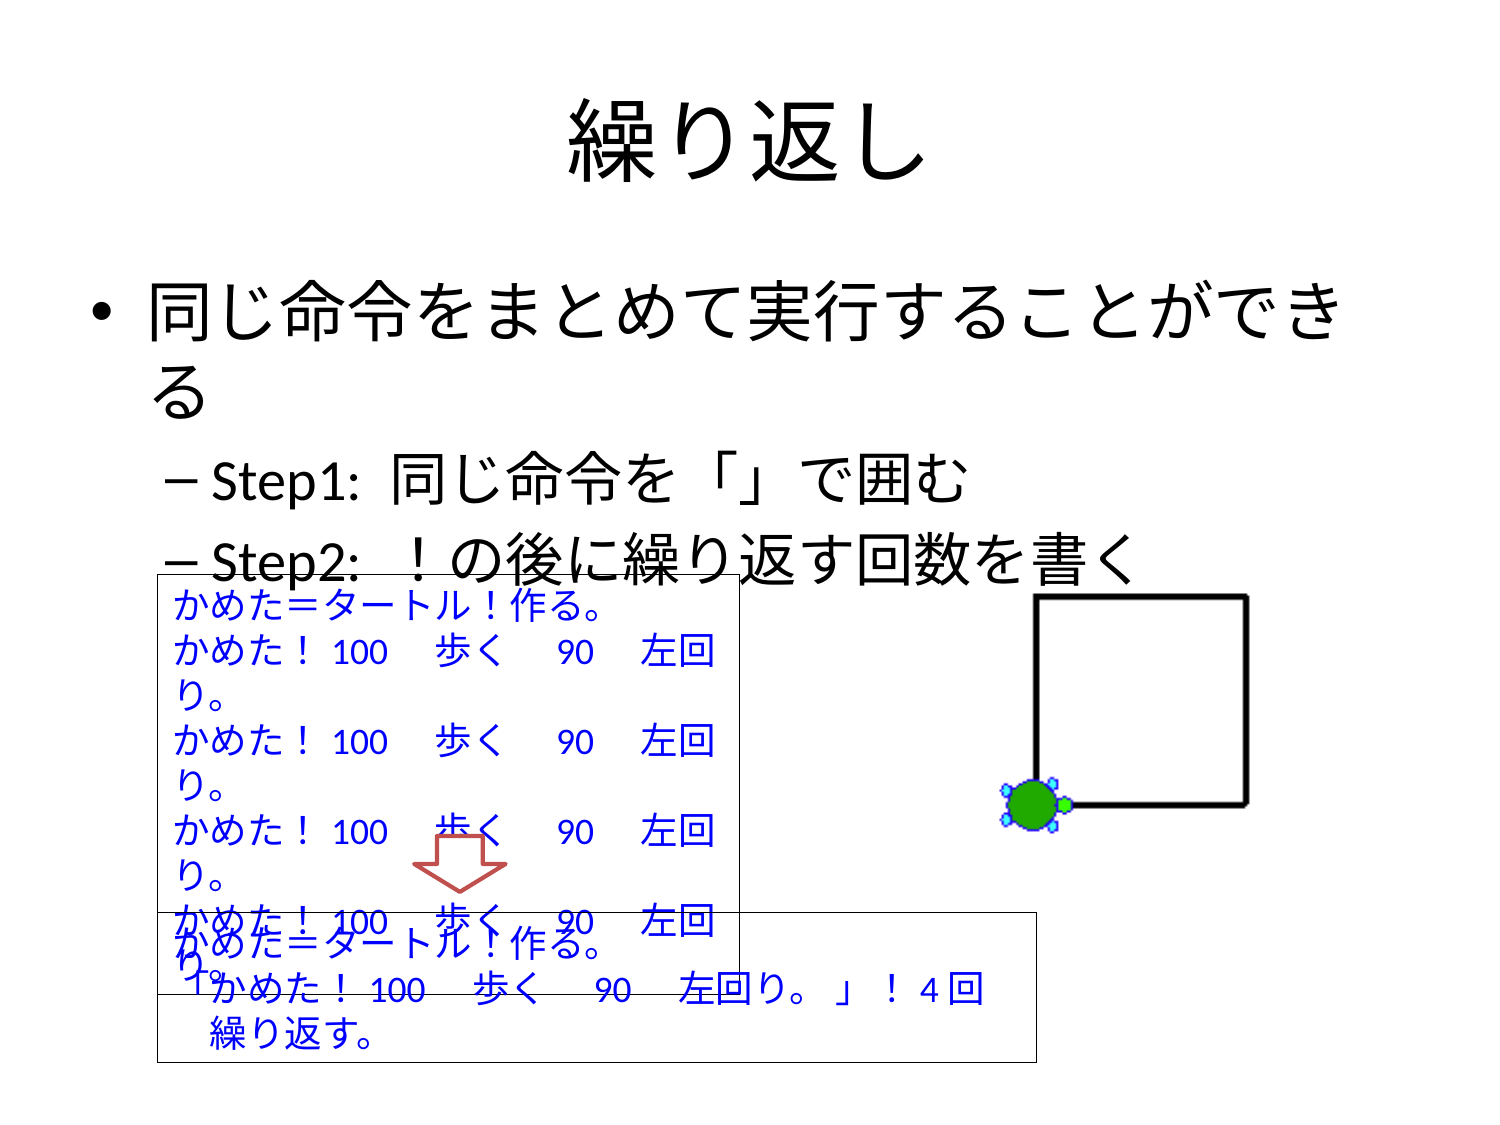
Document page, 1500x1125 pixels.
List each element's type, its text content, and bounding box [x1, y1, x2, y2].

text_box [412, 833, 508, 894]
list 同じ命令をまとめて実行することができる Step1: 同じ命令を「」で囲む Step2: ！の後に繰り返す回数を書く [75, 262, 1425, 1005]
picture [998, 591, 1254, 837]
text_box かめた＝タートル！作る。 かめた！100 歩く 90 左回り。 かめた！100 歩く 90 左回り。 かめた！100 歩く 90 左回り。 かめた！100 歩く 90 左回り。 [157, 574, 740, 912]
title 繰り返し [75, 45, 1425, 233]
text_box かめた＝タートル！作る。 「かめた！100 歩く 90 左回り。 」！4回 繰り返す。 [157, 912, 1037, 1063]
